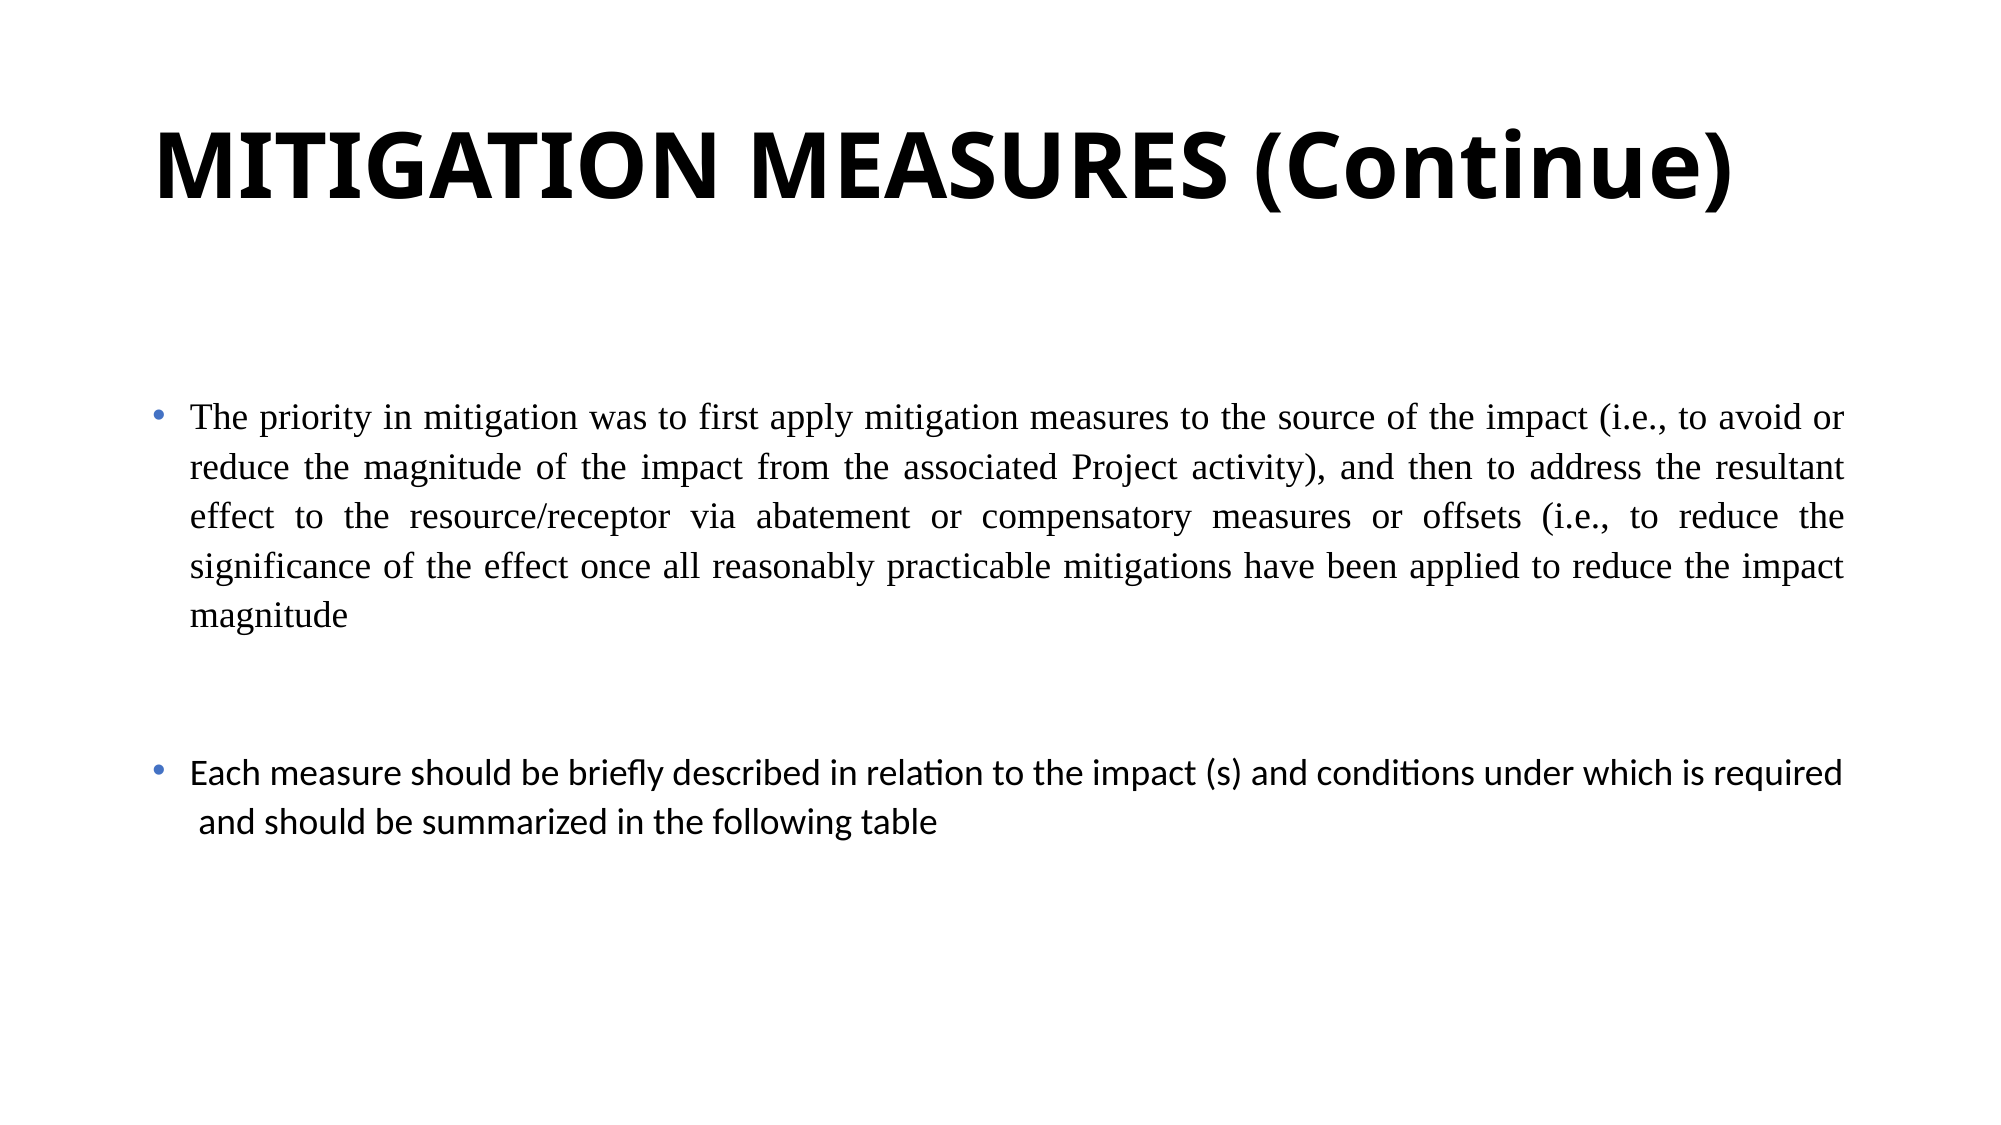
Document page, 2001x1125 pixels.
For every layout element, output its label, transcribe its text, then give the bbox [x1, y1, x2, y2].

title MITIGATION MEASURES (Continue) [137, 59, 1863, 278]
list The priority in mitigation was to first apply mitigation measures to the source of the impact (i.e., to avoid or reduce the magnitude of the impact from the associated Project activity), and then to address the resultant effect to the resource/receptor via abatement or compensatory measures or offsets (i.e., to reduce the significance of the effect once all reasonably practicable mitigations have been applied to reduce the impact magnitude Each measure should be briefly described in relation to the impact (s) and conditions under which is required and should be summarized in the following table [137, 299, 1863, 1014]
